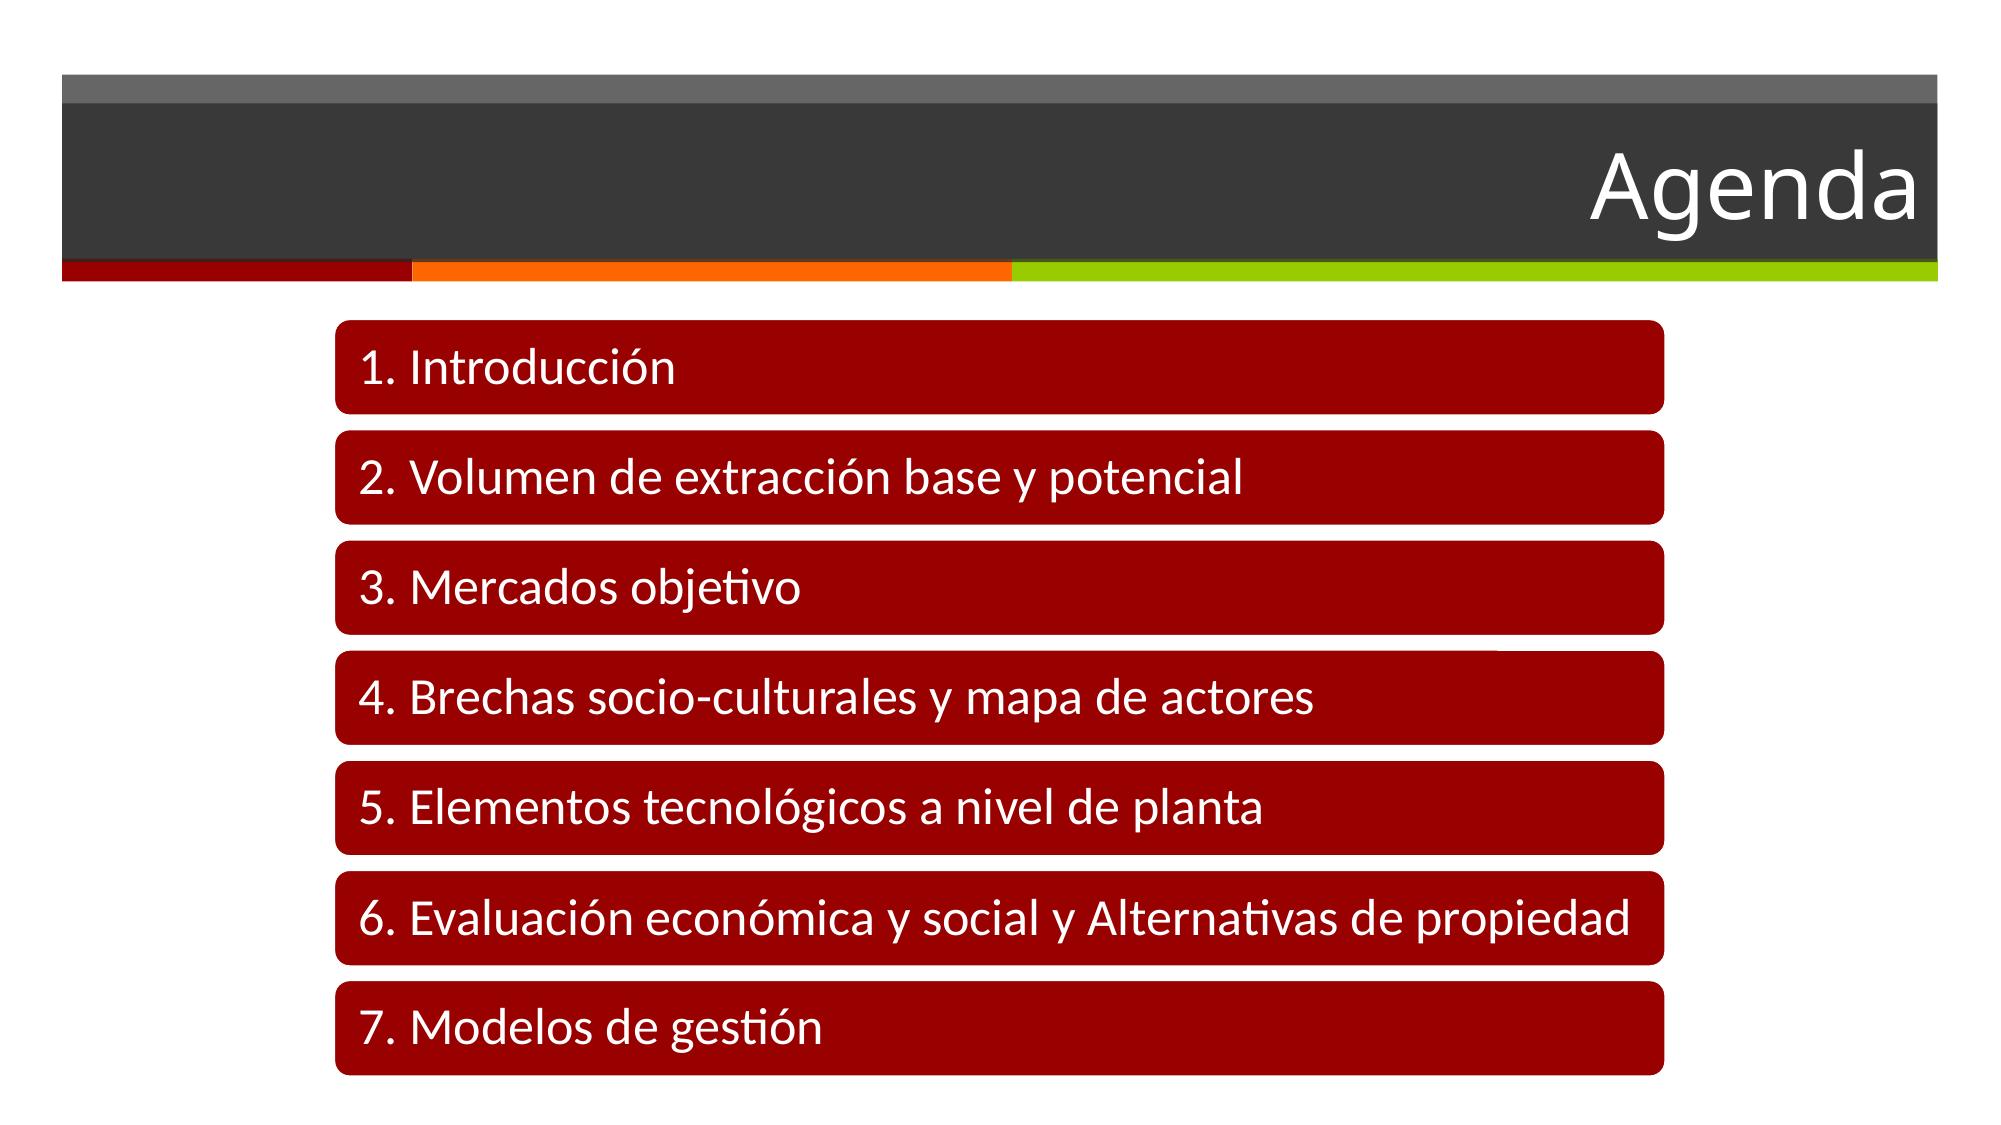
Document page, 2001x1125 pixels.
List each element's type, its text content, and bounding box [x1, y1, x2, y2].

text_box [332, 308, 1667, 1088]
title Agenda [62, 103, 1938, 263]
